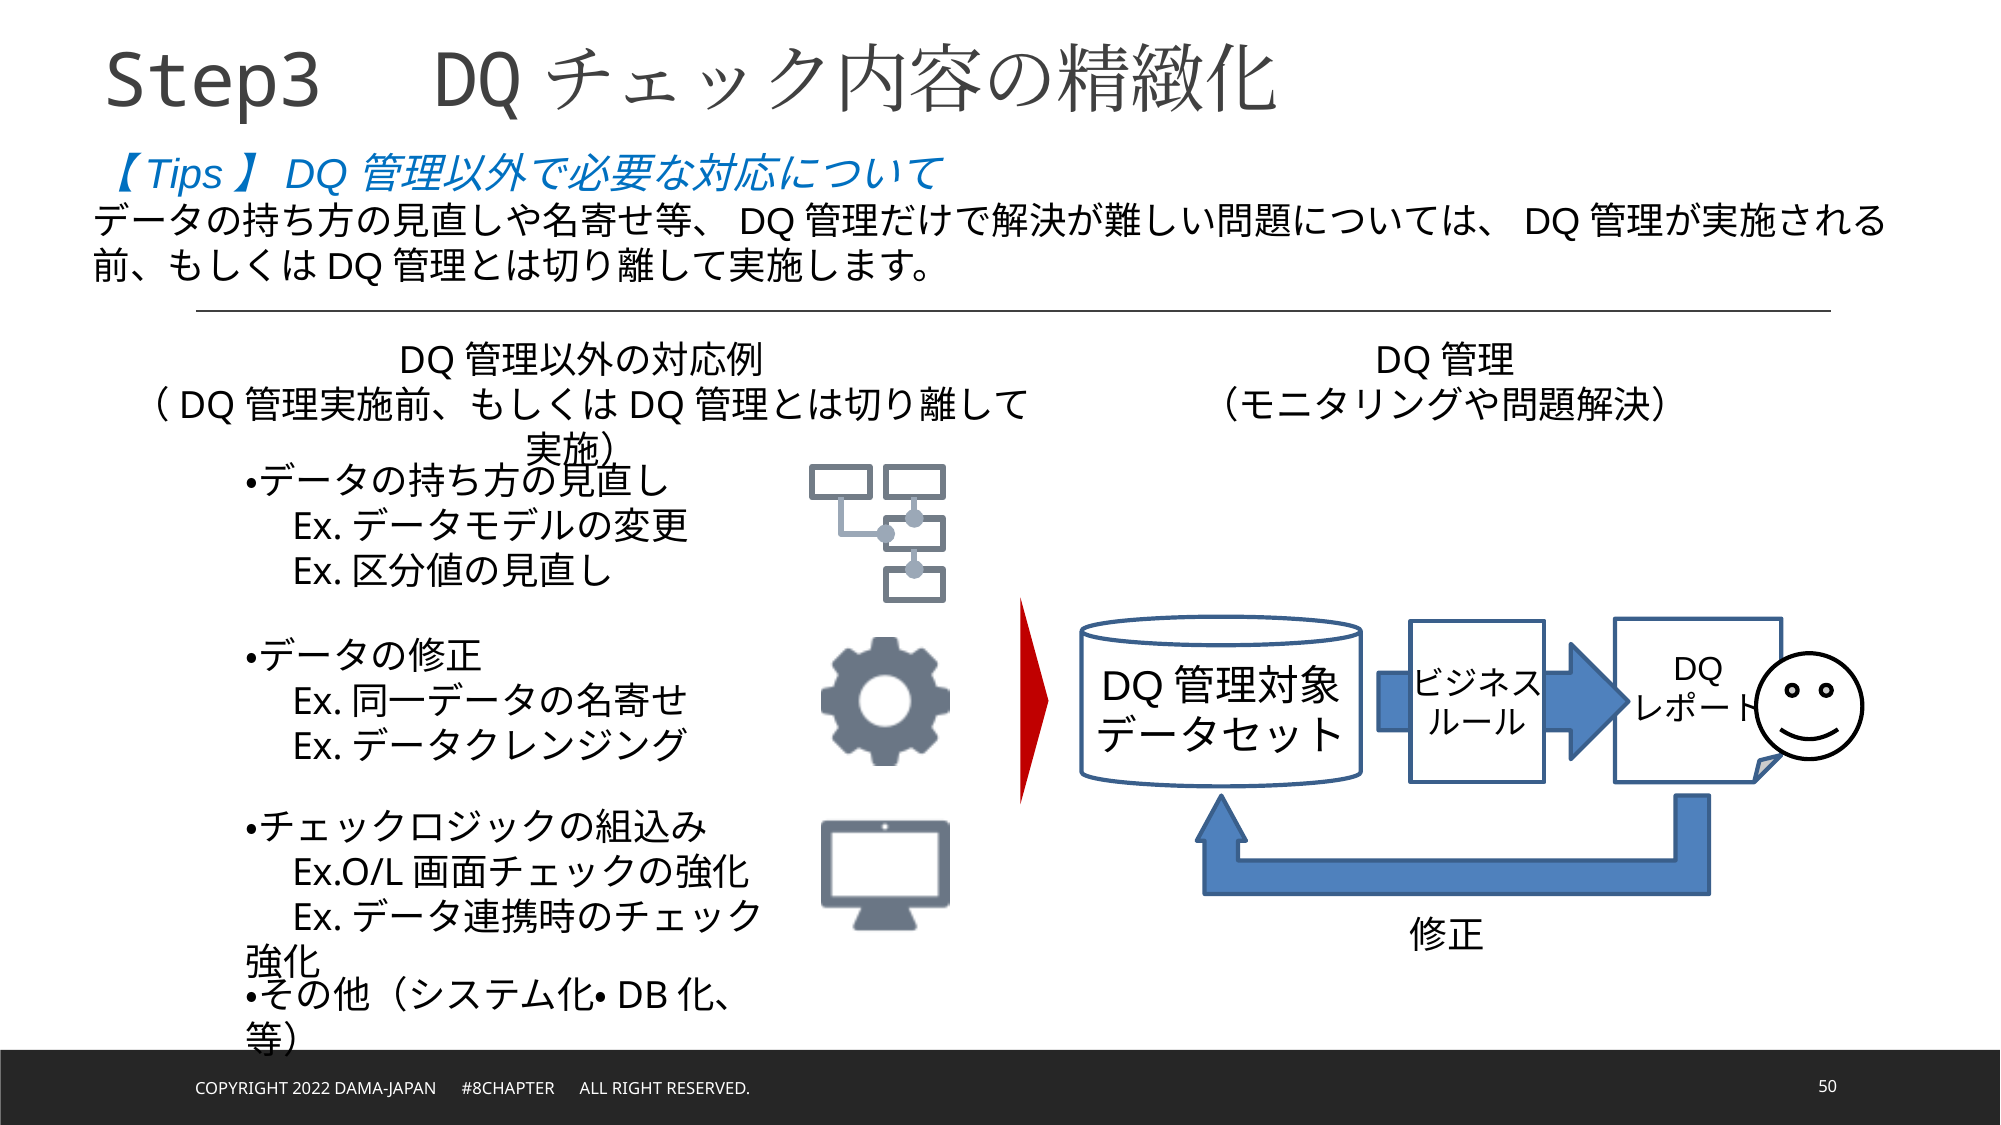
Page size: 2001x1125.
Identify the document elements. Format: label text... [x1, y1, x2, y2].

text_box 【Tips】DQ管理以外で必要な対応について データの持ち方の見直しや名寄せ等、DQ管理だけで解決が難しい問題については、DQ管理が実施される前、もしくはDQ管理とは切り離して実施します。 [78, 139, 1922, 295]
text_box ・データの修正 Ex.同一データの名寄せ Ex.データクレンジング [230, 624, 767, 775]
text_box 修正 [1182, 903, 1712, 963]
title Step3 DQチェック内容の精緻化 [87, 47, 1830, 130]
text_box ・データの持ち方の見直し Ex.データモデルの変更 Ex.区分値の見直し [230, 449, 767, 600]
picture [820, 811, 951, 941]
text_box DQ レポート [1614, 618, 1782, 783]
text_box ・その他（システム化・DB化、等） [230, 963, 809, 1057]
text_box ビジネス ルール [1410, 620, 1545, 783]
text_box [1756, 653, 1863, 760]
text_box DQ管理 （モニタリングや問題解決） [1181, 328, 1710, 434]
text_box [1378, 672, 1410, 731]
slide_number 50 [1803, 1057, 1932, 1118]
text_box [1019, 595, 1050, 806]
text_box DQ管理対象 データセット [1081, 616, 1361, 787]
text_box ・チェックロジックの組込み Ex.O/L画面チェックの強化 Ex.データ連携時のチェック強化 [230, 795, 809, 963]
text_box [811, 466, 944, 601]
footer Copyright 2022 DAMA-JAPAN #8chapter All right reserved. [180, 1057, 1299, 1118]
text_box [1545, 643, 1629, 760]
picture [820, 636, 951, 767]
text_box [1196, 795, 1710, 894]
text_box DQ管理以外の対応例 （DQ管理実施前、もしくはDQ管理とは切り離して実施） [114, 328, 1049, 479]
